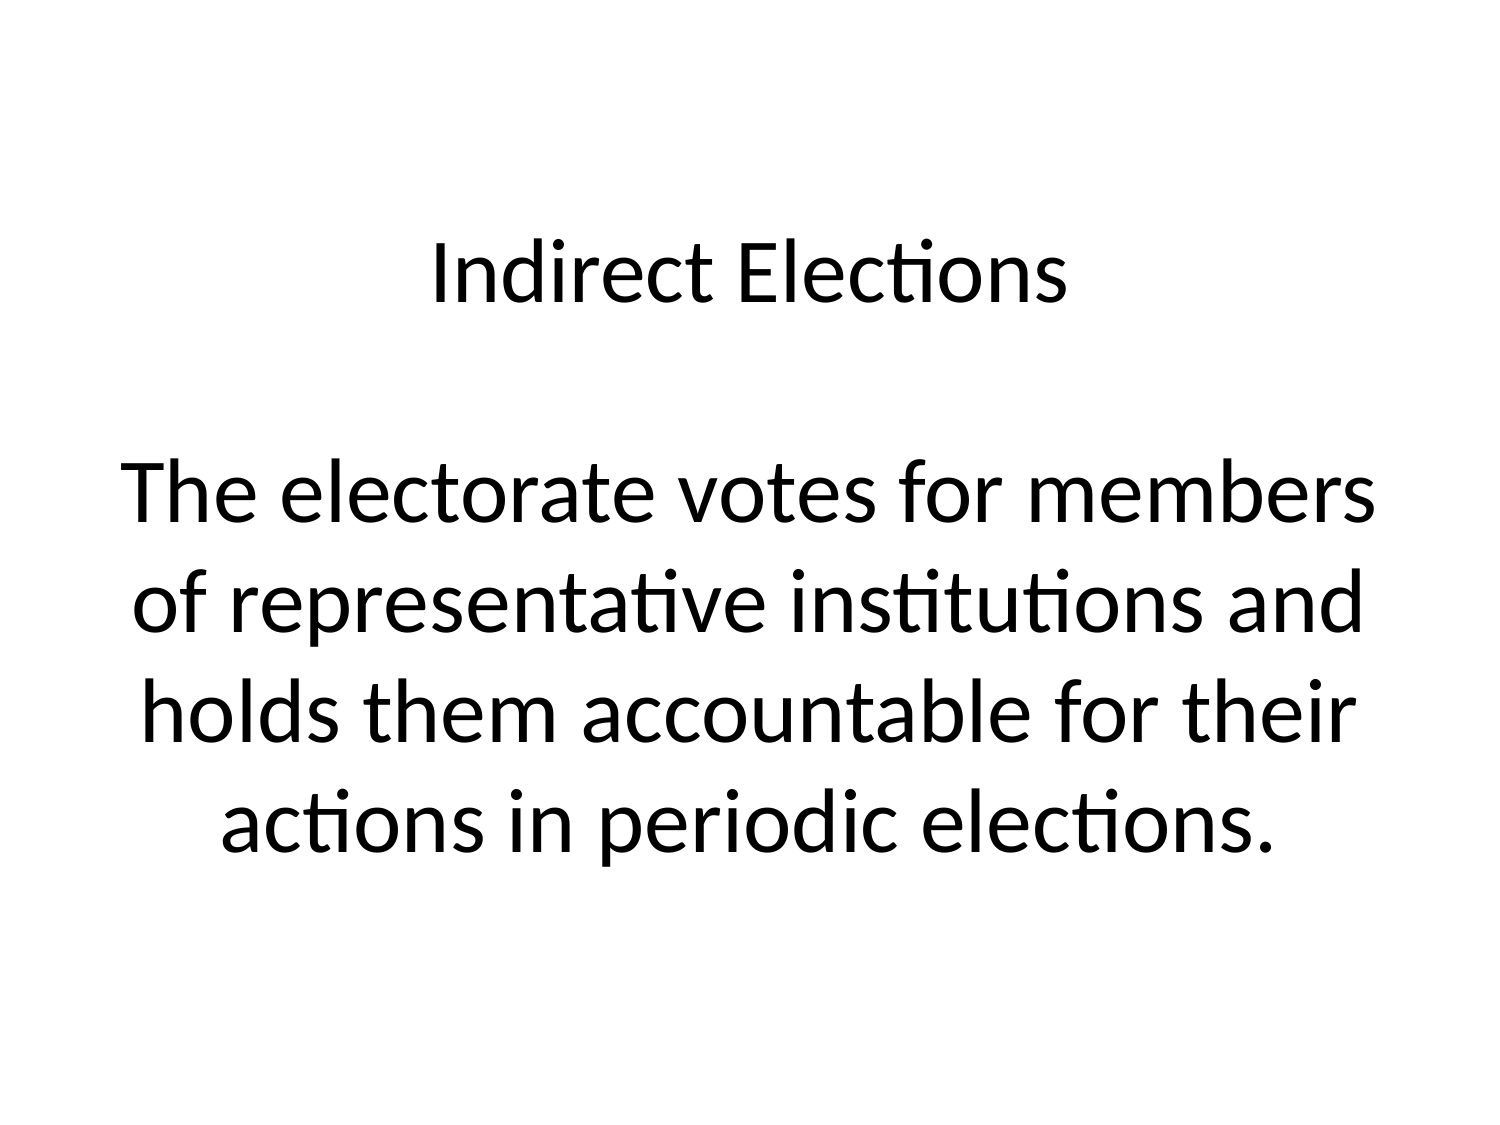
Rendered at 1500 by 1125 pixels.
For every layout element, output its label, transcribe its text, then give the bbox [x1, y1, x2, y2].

title Indirect Elections The electorate votes for members of representative institutions and holds them accountable for their actions in periodic elections. [74, 44, 1426, 1038]
